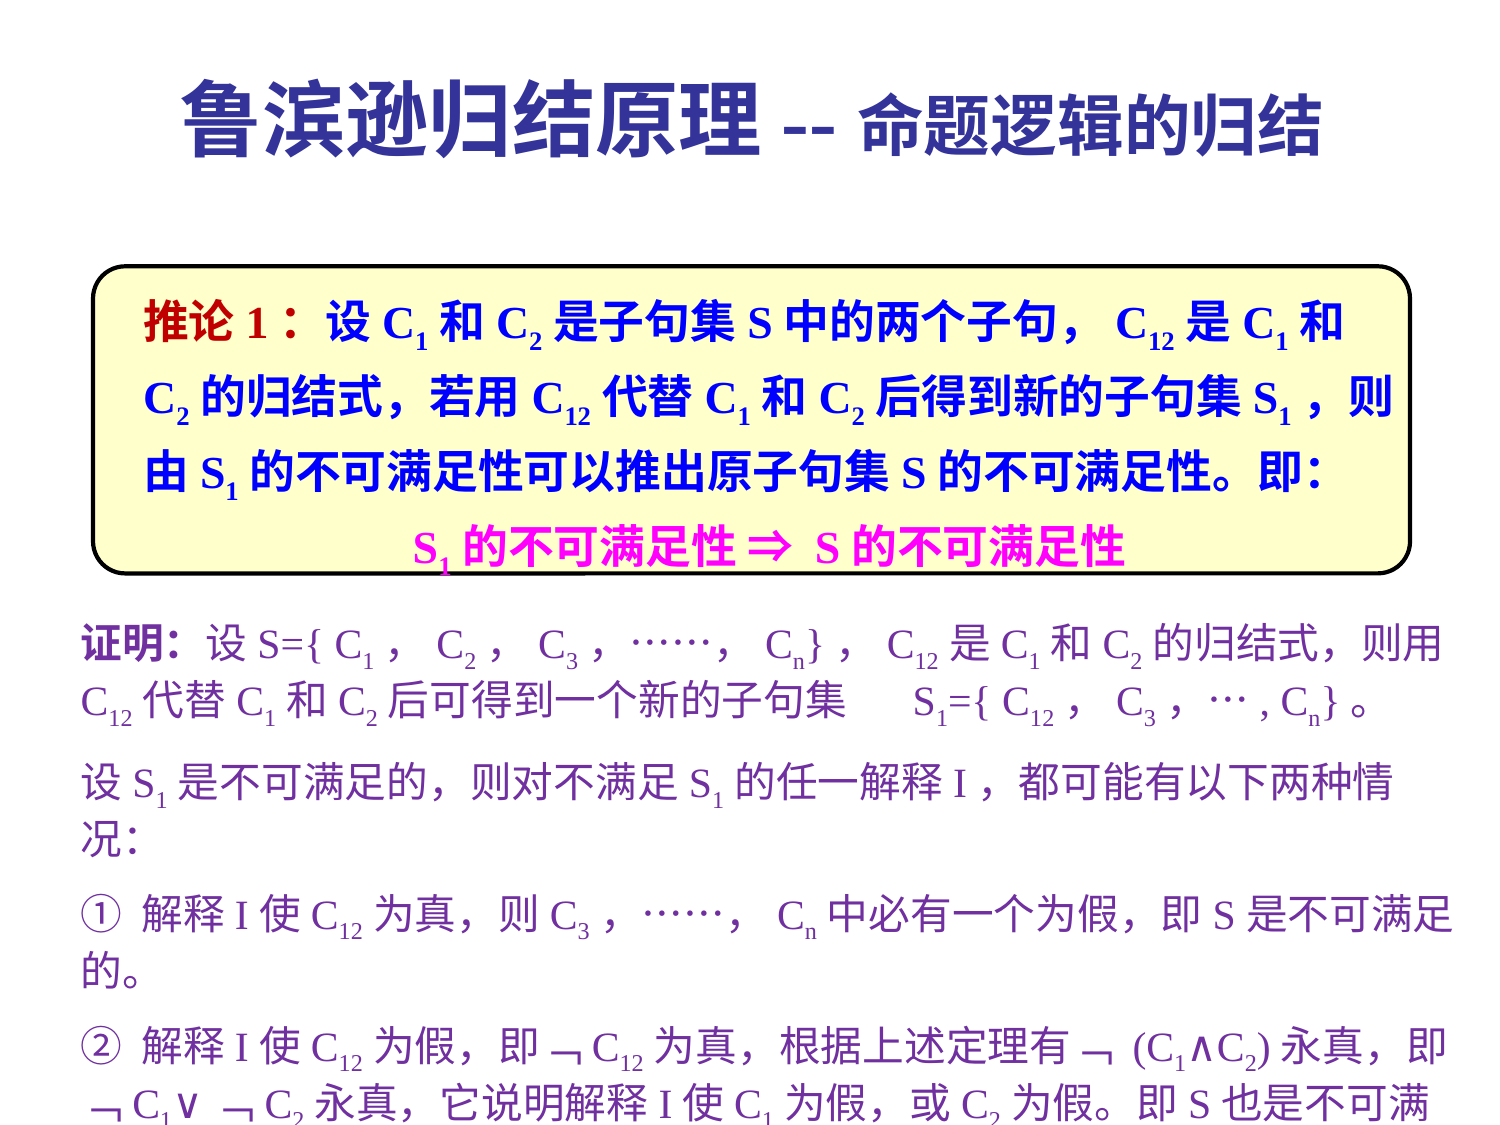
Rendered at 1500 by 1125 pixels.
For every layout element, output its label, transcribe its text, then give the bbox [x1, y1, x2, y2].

title 鲁滨逊归结原理--命题逻辑的归结 [76, 42, 1427, 192]
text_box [92, 266, 1411, 574]
list 证明：设S={ C1，C2，C3，……，Cn}，C12是C1和C2的归结式，则用C12代替C1和C2后可得到一个新的子句集 S1={ C12，C3，…, Cn}。 设S1是不可满足的，则对不满足S1的任一解释I，都可能有以下两种情况： ① 解释I使C12为真，则C3，……，Cn中必有一个为假，即S是不可满足的。 ② 解释I使C12为假，即﹁C12为真，根据上述定理有﹁ (C1∧C2)永真，即﹁C1∨﹁C2永真，它说明解释I使C1为假，或C2为假。即S也是不可满足的。 因此可以得出 S1的不可满足性⇒S的不可满足性 [0, 609, 1471, 1024]
